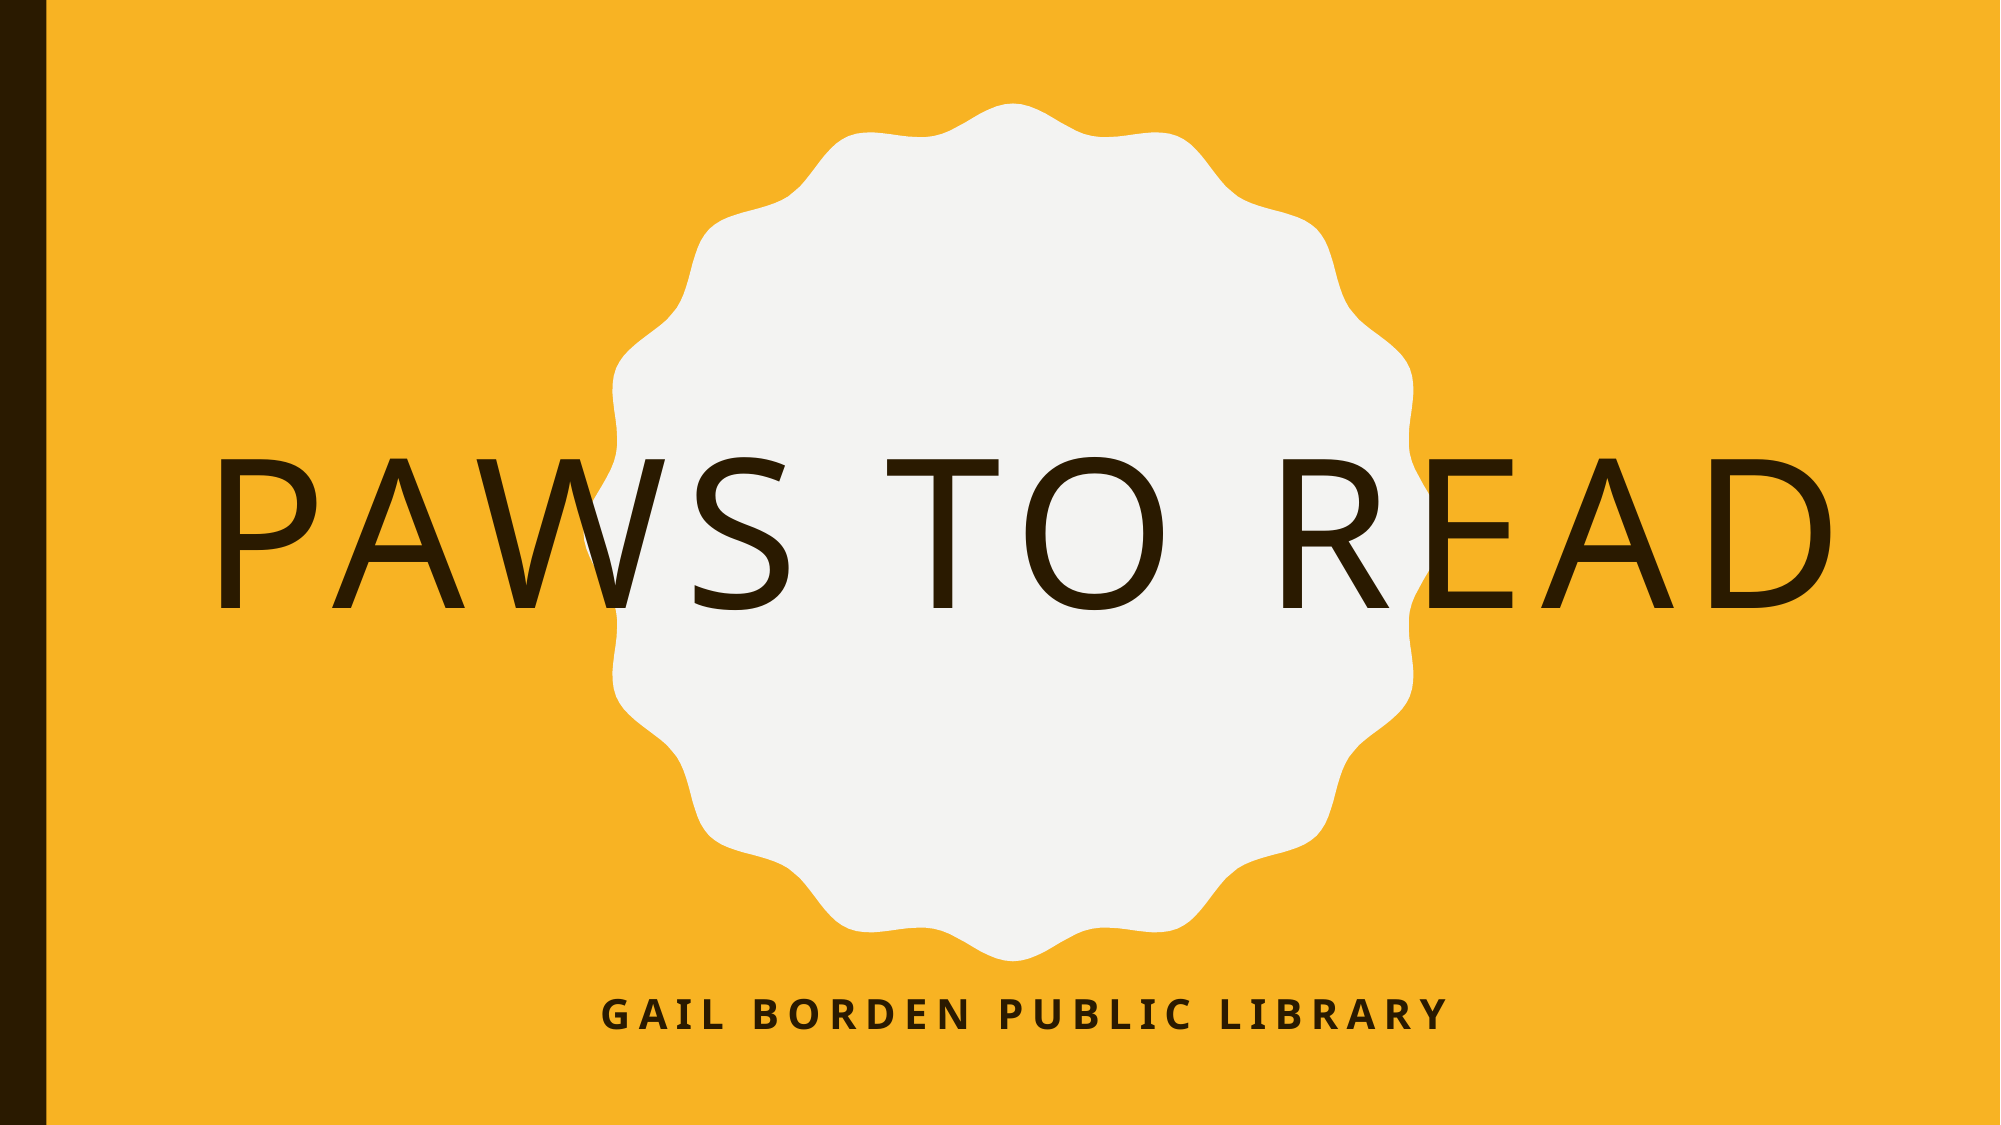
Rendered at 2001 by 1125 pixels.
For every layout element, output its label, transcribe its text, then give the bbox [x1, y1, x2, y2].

title Paws to Read [176, 180, 1870, 902]
subtitle Gail Borden Public Library [363, 980, 1684, 1103]
